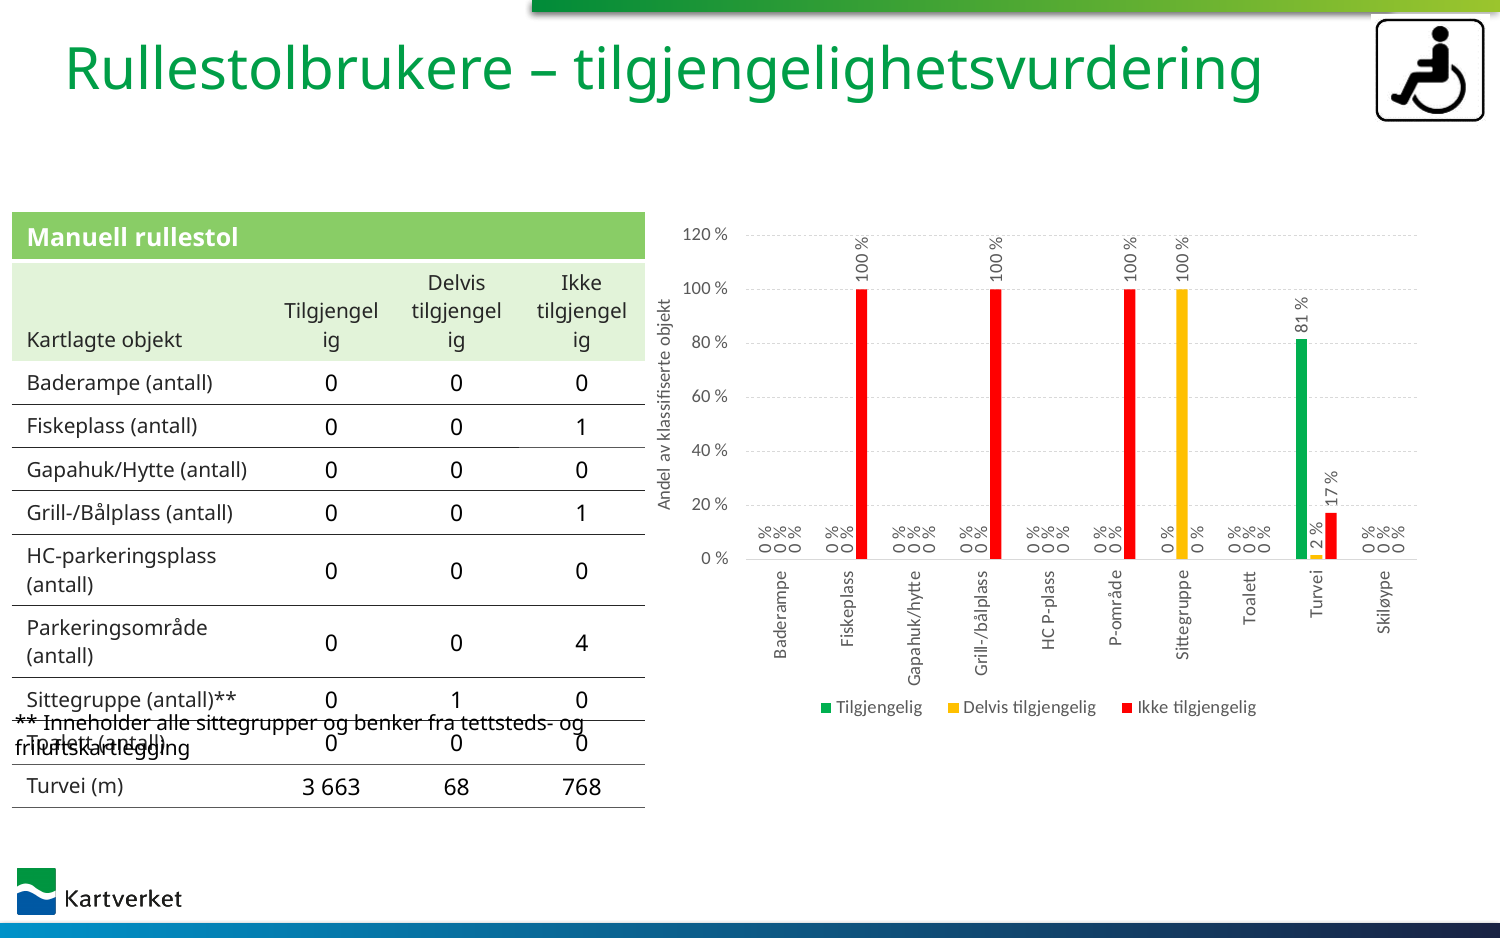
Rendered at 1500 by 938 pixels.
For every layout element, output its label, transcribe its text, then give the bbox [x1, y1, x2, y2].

table_cell 0 [519, 361, 638, 404]
table_cell 0 [394, 491, 519, 534]
table_cell Kartlagte objekt [12, 263, 269, 361]
table_cell 1 [394, 678, 519, 702]
text_box ** Inneholder alle sittegrupper og benker fra tettsteds- og friluftskartlegging [0, 702, 745, 768]
table_cell 0 [269, 448, 394, 490]
table_cell 0 [269, 491, 394, 534]
table_cell 0 [269, 361, 394, 404]
table_cell 0 [394, 448, 519, 490]
table_cell 0 [519, 448, 638, 490]
table_cell Baderampe (antall) [12, 361, 269, 404]
table_cell 1 [519, 405, 638, 447]
table_cell 1 [519, 491, 638, 534]
table_cell 0 [519, 535, 638, 605]
table_cell Tilgjengelig [269, 263, 394, 361]
table_cell 68 [394, 768, 519, 807]
table_cell Ikke tilgjengelig [519, 263, 638, 361]
table_cell HC-parkeringsplass (antall) [12, 535, 269, 605]
table_cell Fiskeplass (antall) [12, 405, 269, 447]
table_cell 0 [394, 535, 519, 605]
picture [643, 218, 1427, 728]
table_cell 0 [394, 405, 519, 447]
text_box Rullestolbrukere – tilgjengelighetsvurdering [49, 12, 1372, 109]
table_cell 3 663 [269, 768, 394, 807]
table_header Manuell rullestol [12, 212, 645, 259]
table_cell 4 [519, 606, 638, 677]
table_cell 0 [269, 535, 394, 605]
table_cell Turvei (m) [12, 768, 269, 807]
table_cell 768 [519, 768, 645, 807]
table_cell 0 [269, 678, 394, 702]
table_cell 0 [269, 606, 394, 677]
table_cell 0 [269, 405, 394, 447]
table_cell 0 [394, 361, 519, 404]
table_cell Grill-/Bålplass (antall) [12, 491, 269, 534]
table_cell Sittegruppe (antall)** [12, 678, 269, 702]
table_cell 0 [394, 606, 519, 677]
table_cell Delvis tilgjengelig [394, 263, 519, 361]
table_cell Gapahuk/Hytte (antall) [12, 448, 269, 490]
picture [1371, 13, 1491, 127]
table_cell Parkeringsområde (antall) [12, 606, 269, 677]
table_cell 0 [519, 678, 638, 702]
